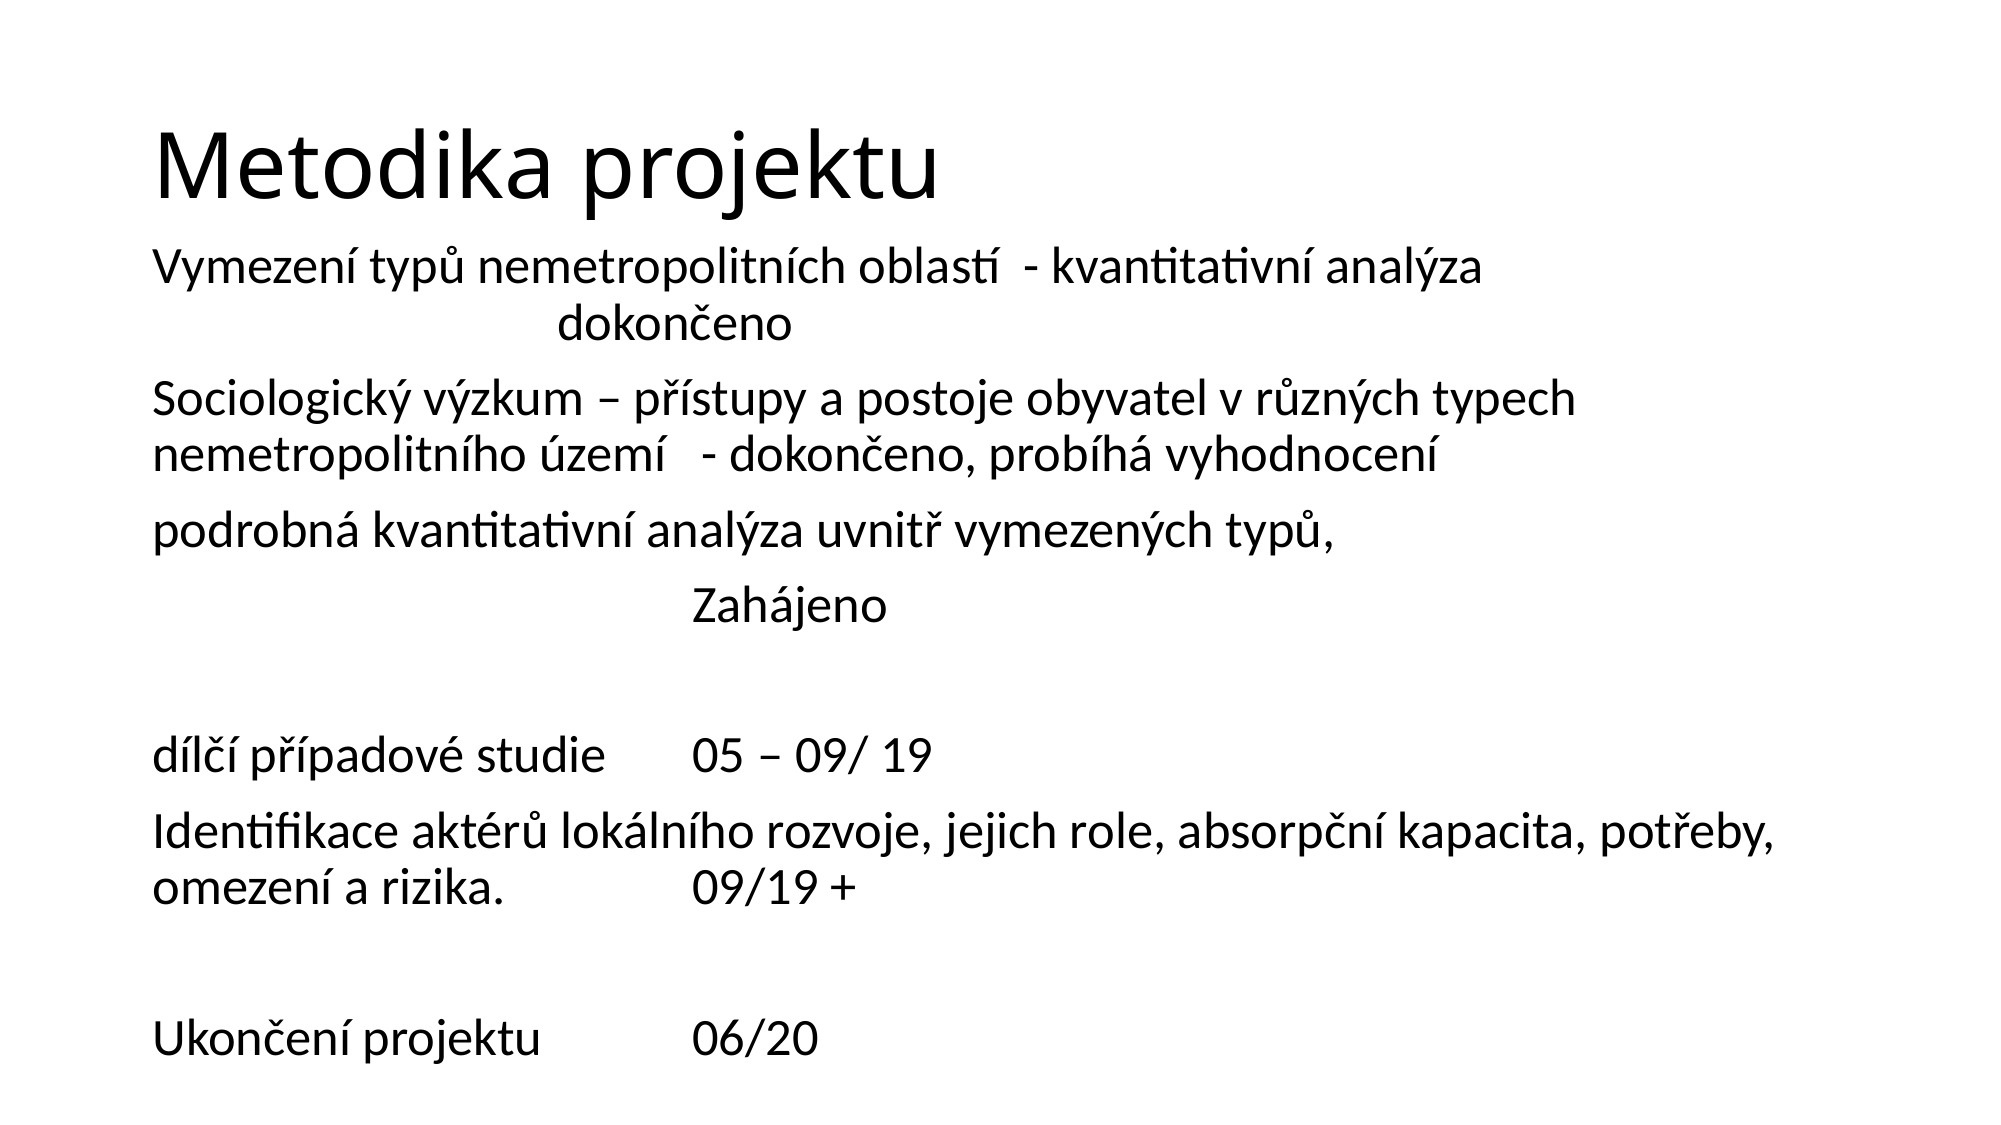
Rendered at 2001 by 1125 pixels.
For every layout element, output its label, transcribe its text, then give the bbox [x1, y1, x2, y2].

list Vymezení typů nemetropolitních oblastí - kvantitativní analýza dokončeno Sociologický výzkum – přístupy a postoje obyvatel v různých typech nemetropolitního území - dokončeno, probíhá vyhodnocení podrobná kvantitativní analýza uvnitř vymezených typů, Zahájeno dílčí případové studie 05 – 09/ 19 Identifikace aktérů lokálního rozvoje, jejich role, absorpční kapacita, potřeby, omezení a rizika. 09/19 + Ukončení projektu 06/20 [137, 231, 1863, 1074]
title Metodika projektu [137, 59, 1863, 231]
